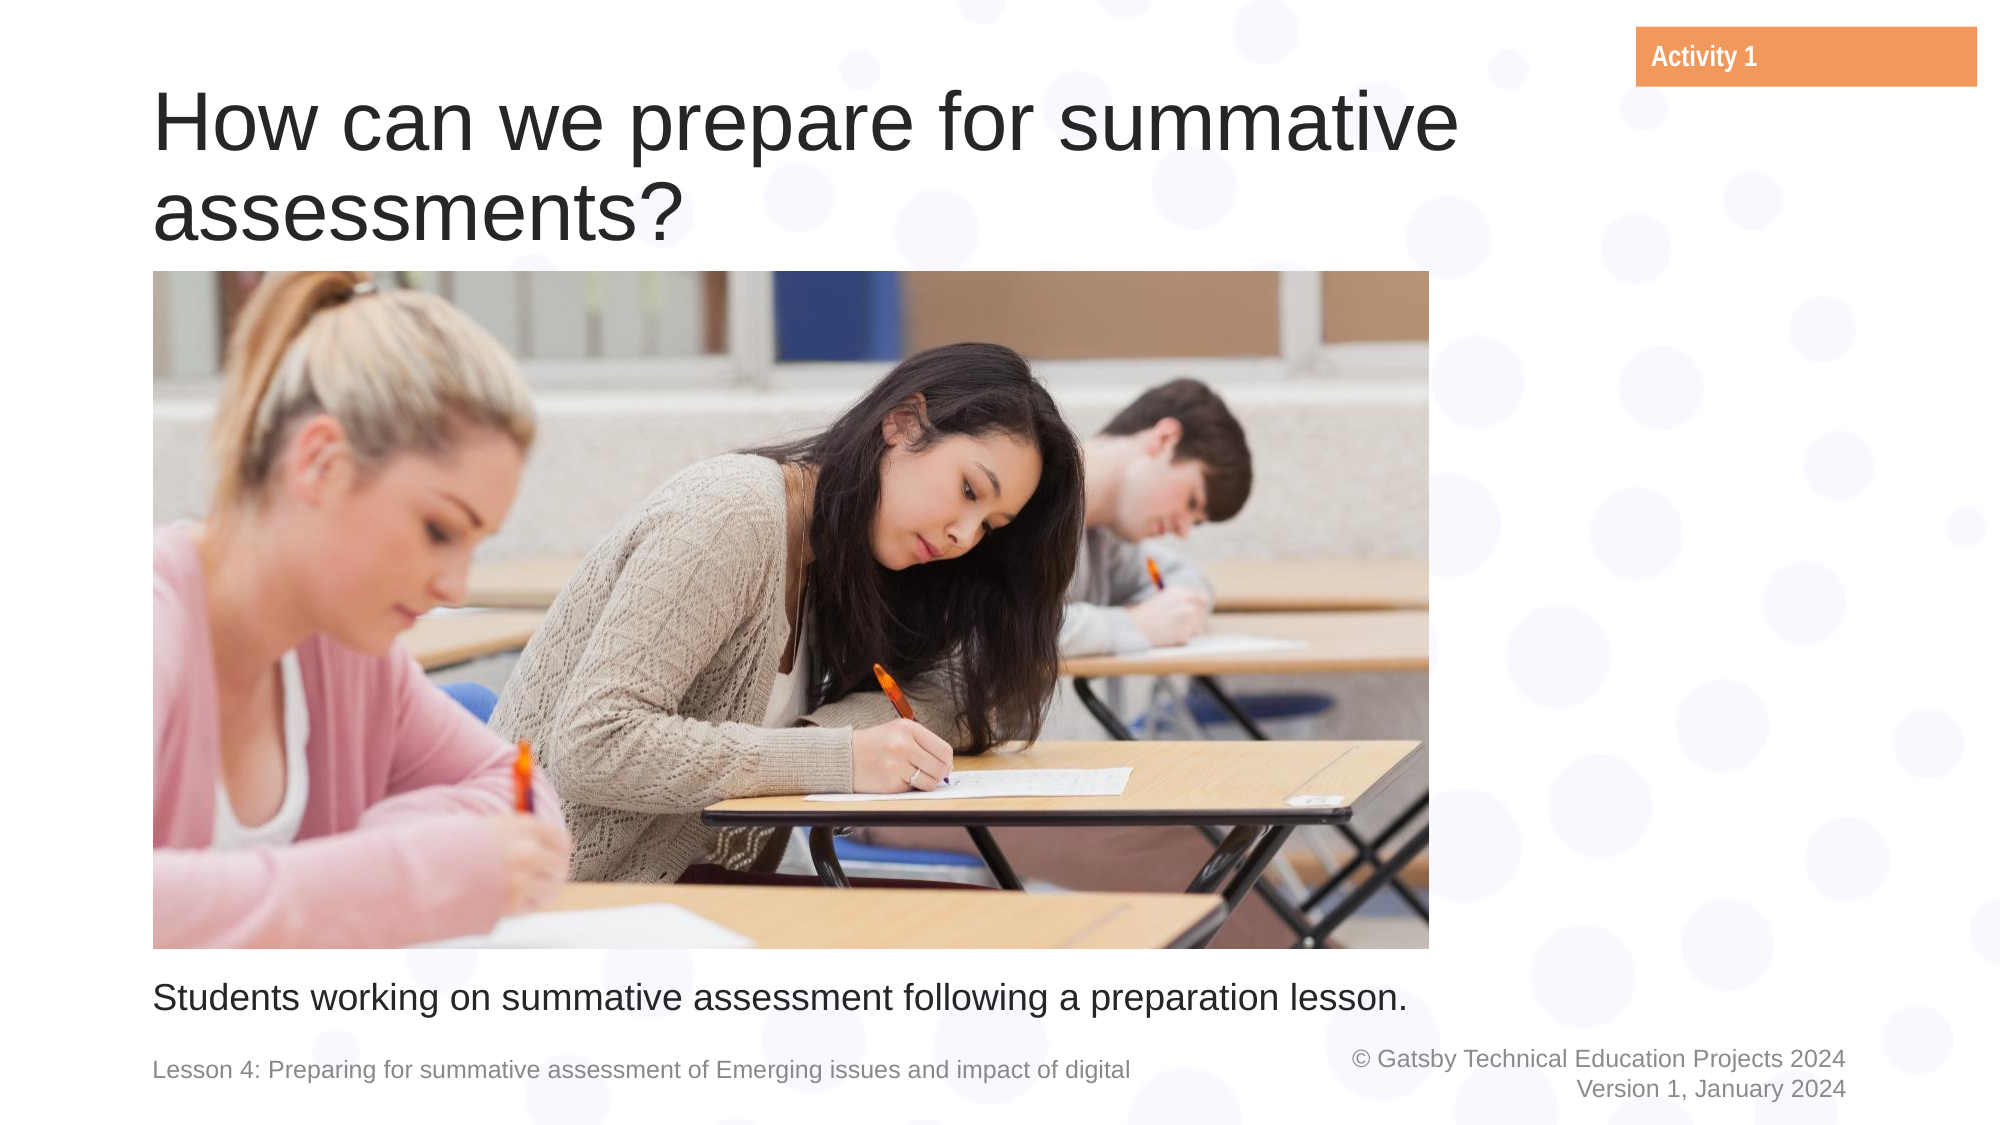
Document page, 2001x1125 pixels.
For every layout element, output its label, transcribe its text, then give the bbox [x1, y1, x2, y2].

title How can we prepare for summative assessments? [137, 59, 1978, 278]
picture [153, 271, 1429, 949]
list Activity 1 [1636, 26, 1978, 59]
list Lesson 4: Preparing for summative assessment of Emerging issues and impact of digital [137, 1033, 1614, 1103]
list Students working on summative assessment following a preparation lesson. [137, 961, 1863, 1033]
